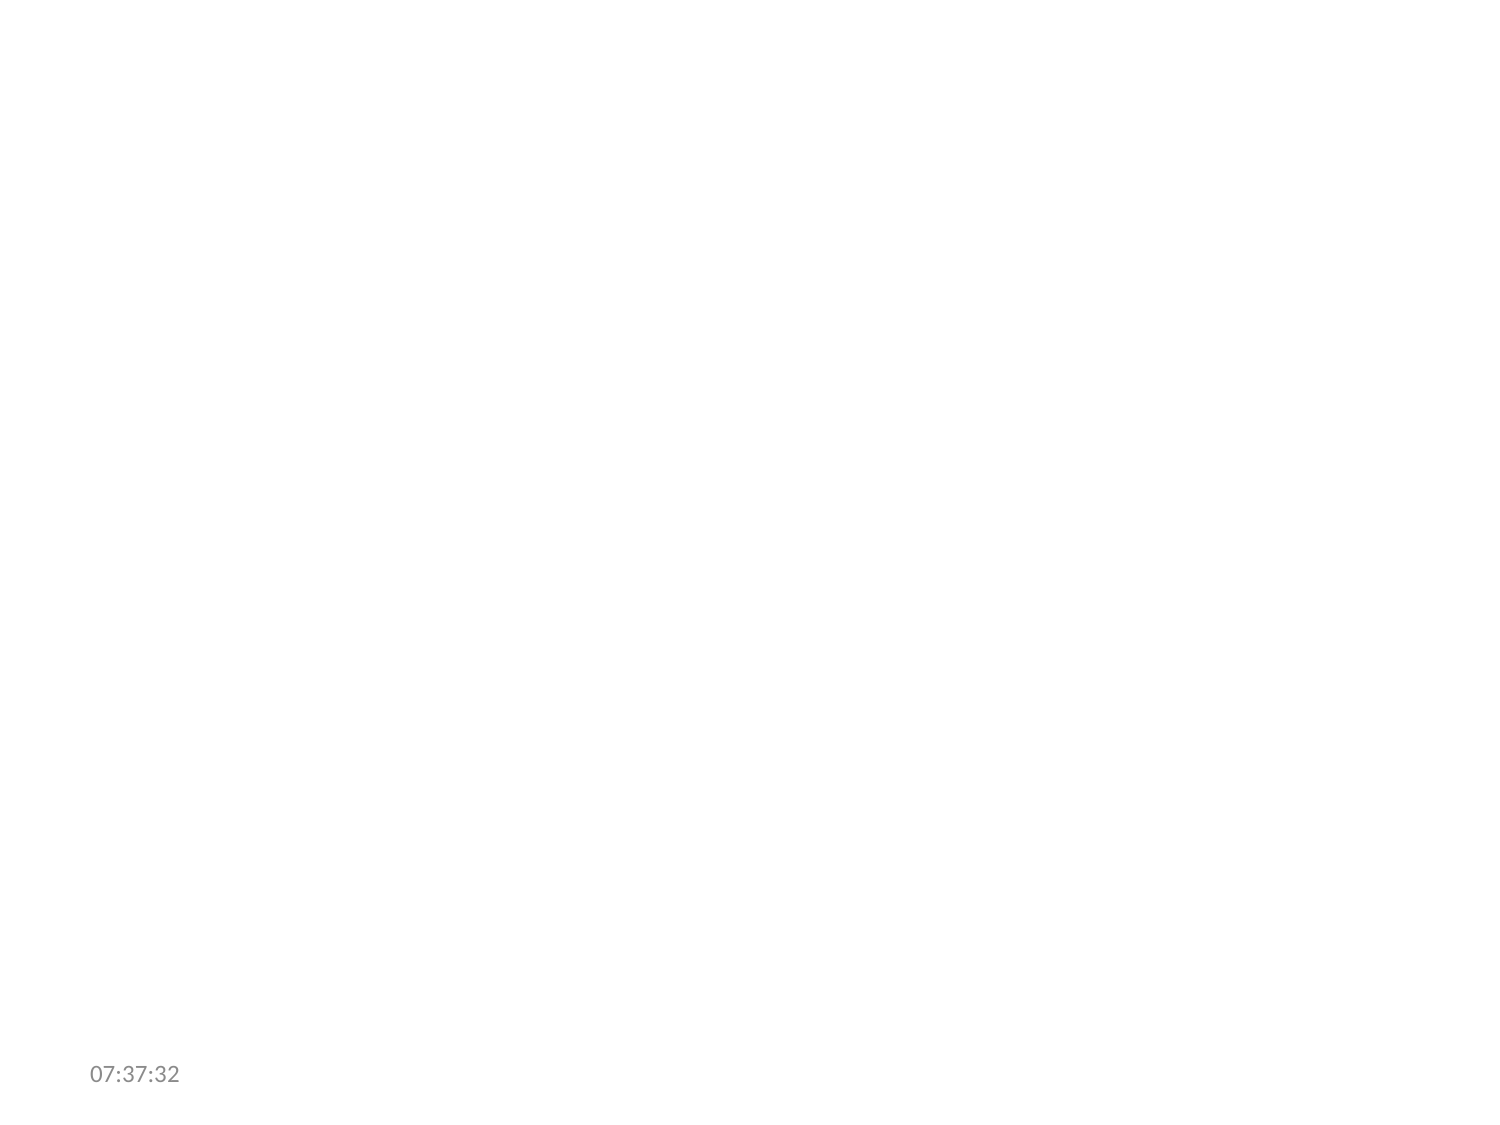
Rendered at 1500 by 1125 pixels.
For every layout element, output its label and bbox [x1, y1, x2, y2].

slide_number [75, 1042, 425, 1103]
